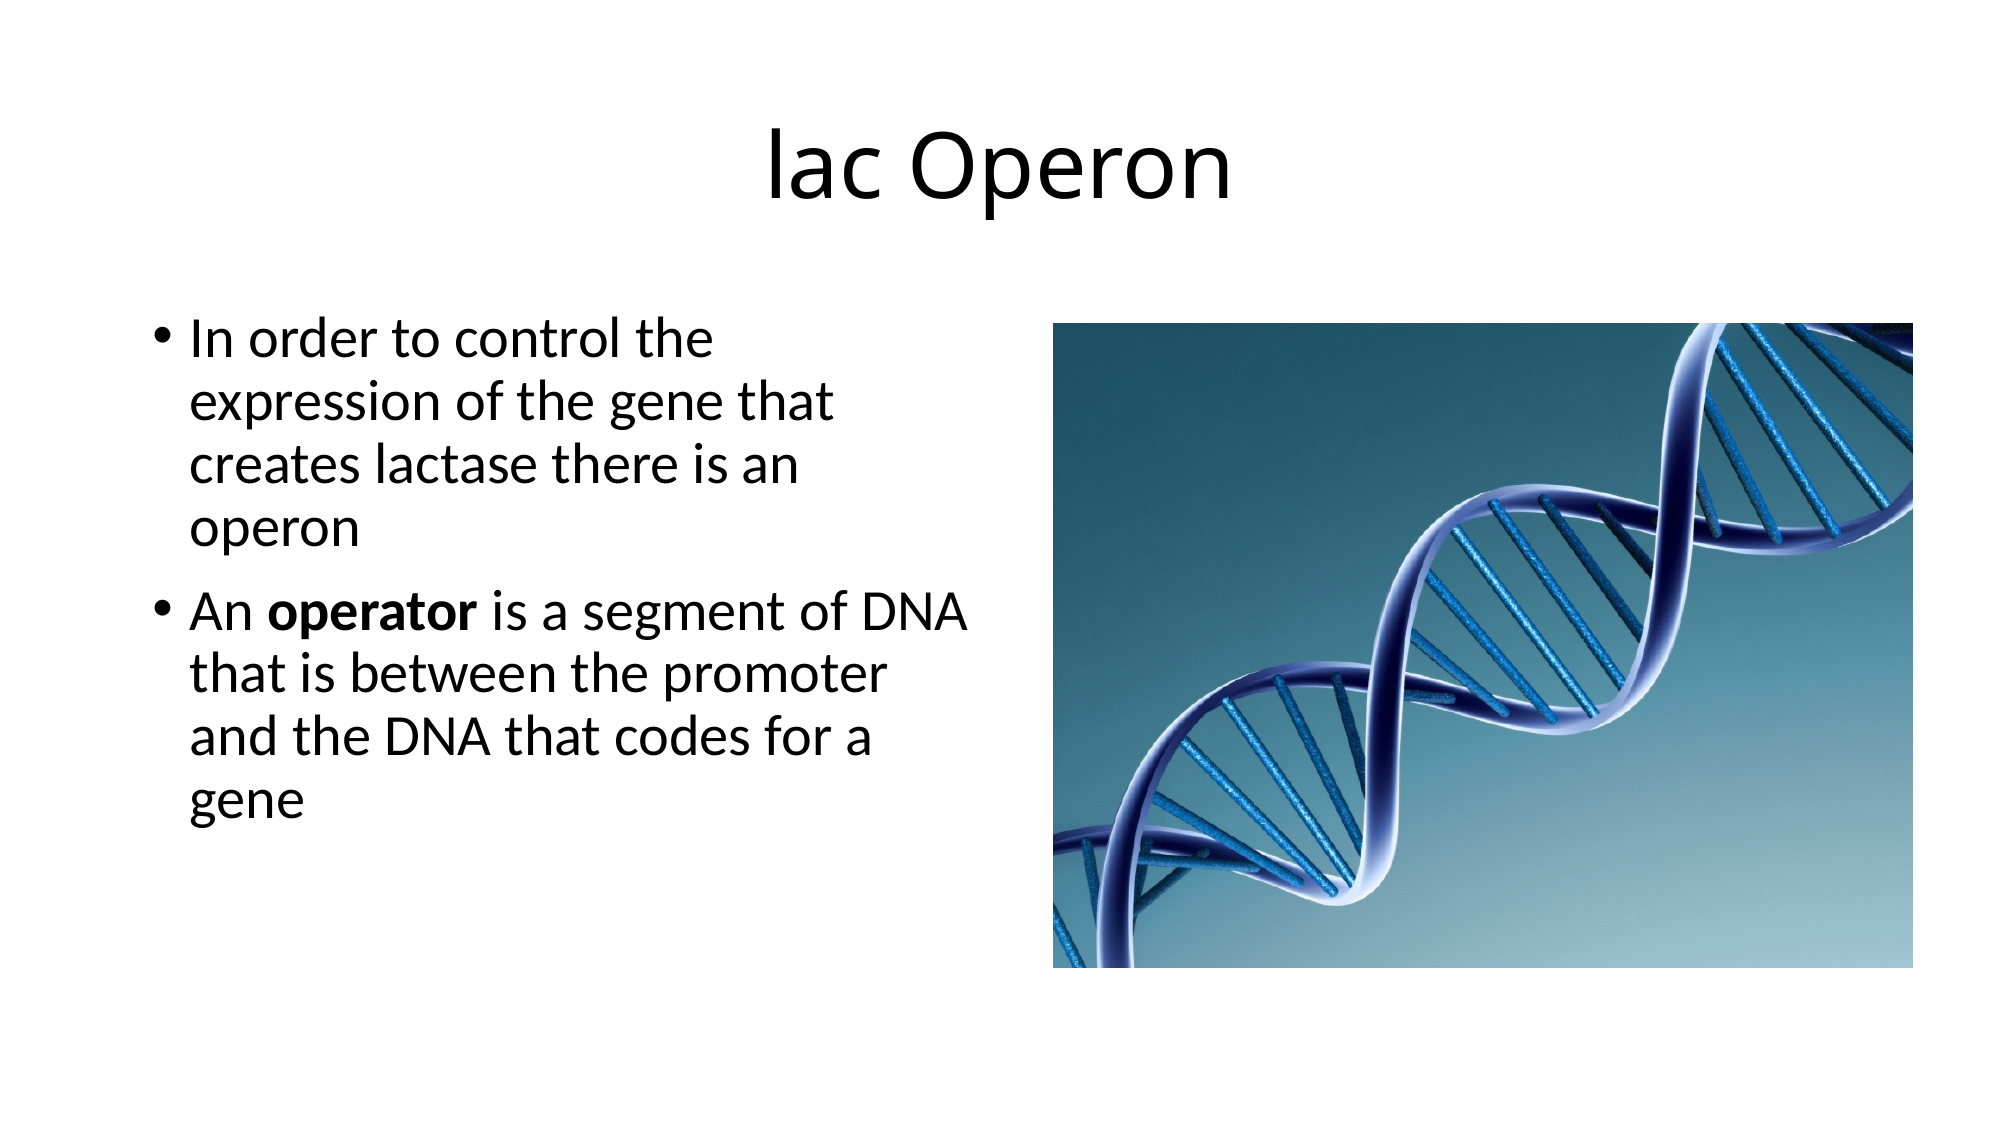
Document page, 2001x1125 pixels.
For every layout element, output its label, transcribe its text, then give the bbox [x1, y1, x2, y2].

list In order to control the expression of the gene that creates lactase there is an operon An operator is a segment of DNA that is between the promoter and the DNA that codes for a gene [137, 299, 988, 1014]
title lac Operon [137, 59, 1863, 278]
picture [1052, 323, 1913, 968]
